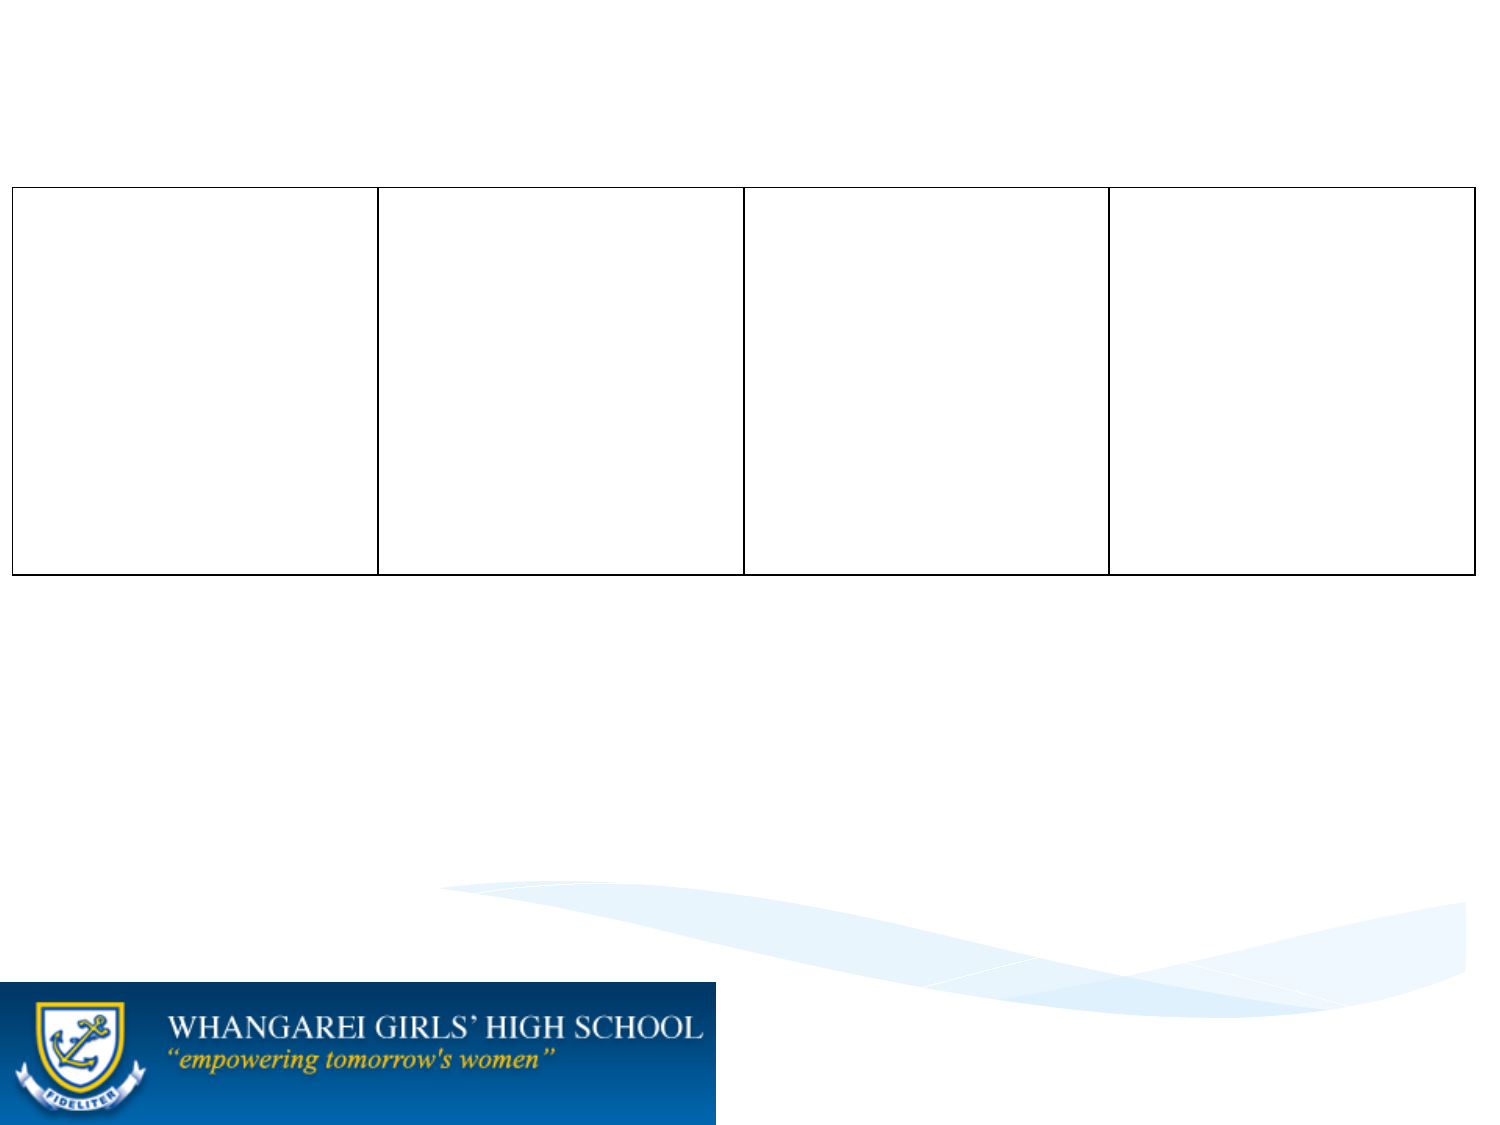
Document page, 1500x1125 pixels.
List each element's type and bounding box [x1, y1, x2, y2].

table_header [379, 188, 743, 574]
table_header [13, 188, 377, 574]
table_header [745, 188, 1108, 574]
table_header [1110, 188, 1474, 574]
picture [0, 982, 716, 1125]
